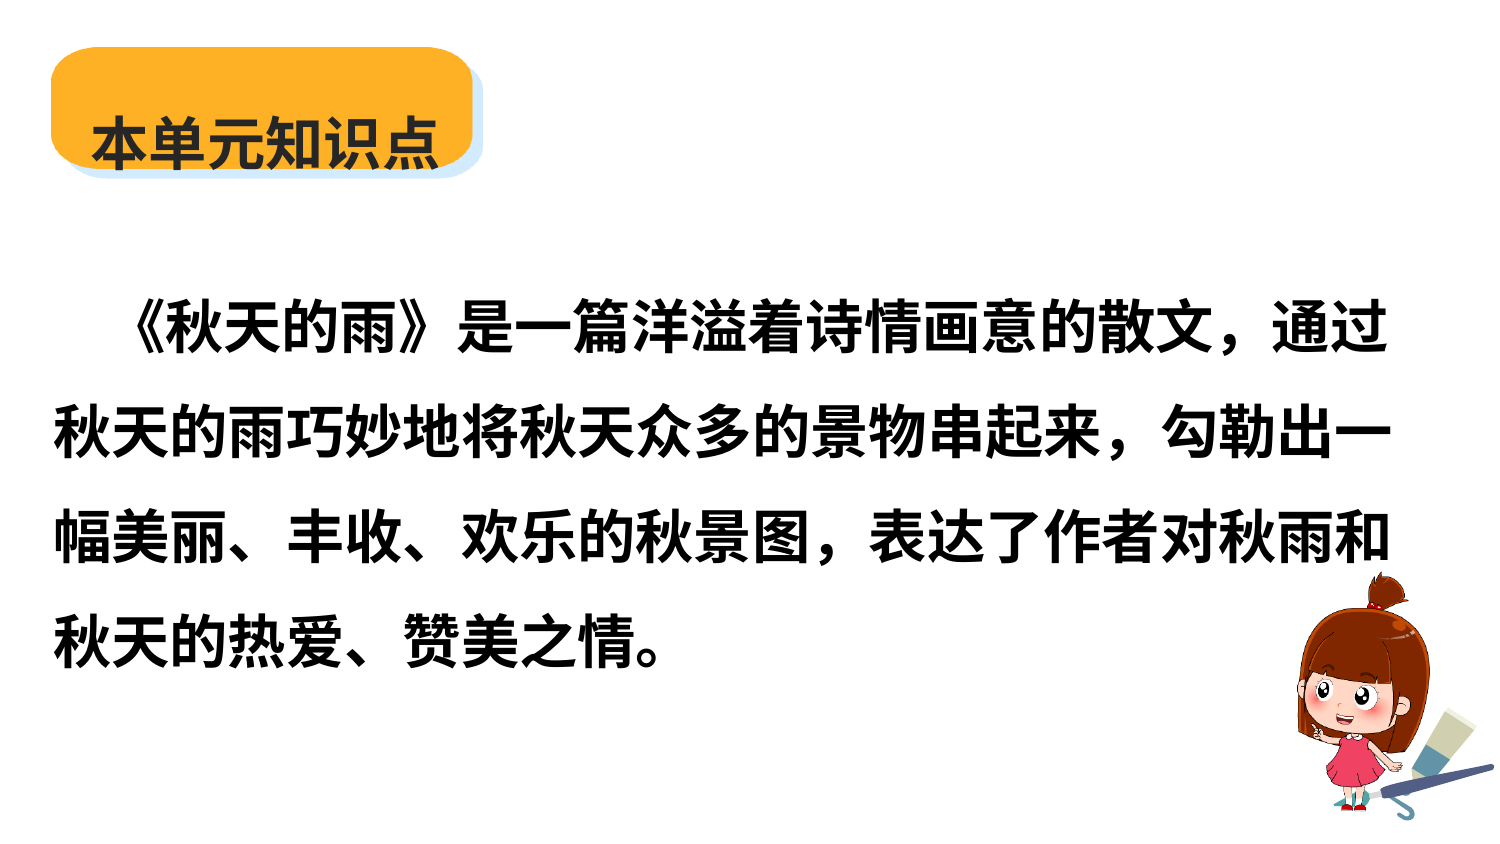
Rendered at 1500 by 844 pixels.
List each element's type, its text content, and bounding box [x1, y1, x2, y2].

picture [51, 47, 483, 179]
text_box 《秋天的雨》是一篇洋溢着诗情画意的散文，通过秋天的雨巧妙地将秋天众多的景物串起来，勾勒出一幅美丽、丰收、欢乐的秋景图，表达了作者对秋雨和秋天的热爱、赞美之情。 [42, 249, 1458, 681]
text_box 本单元知识点 [76, 179, 483, 184]
picture [1288, 560, 1486, 844]
